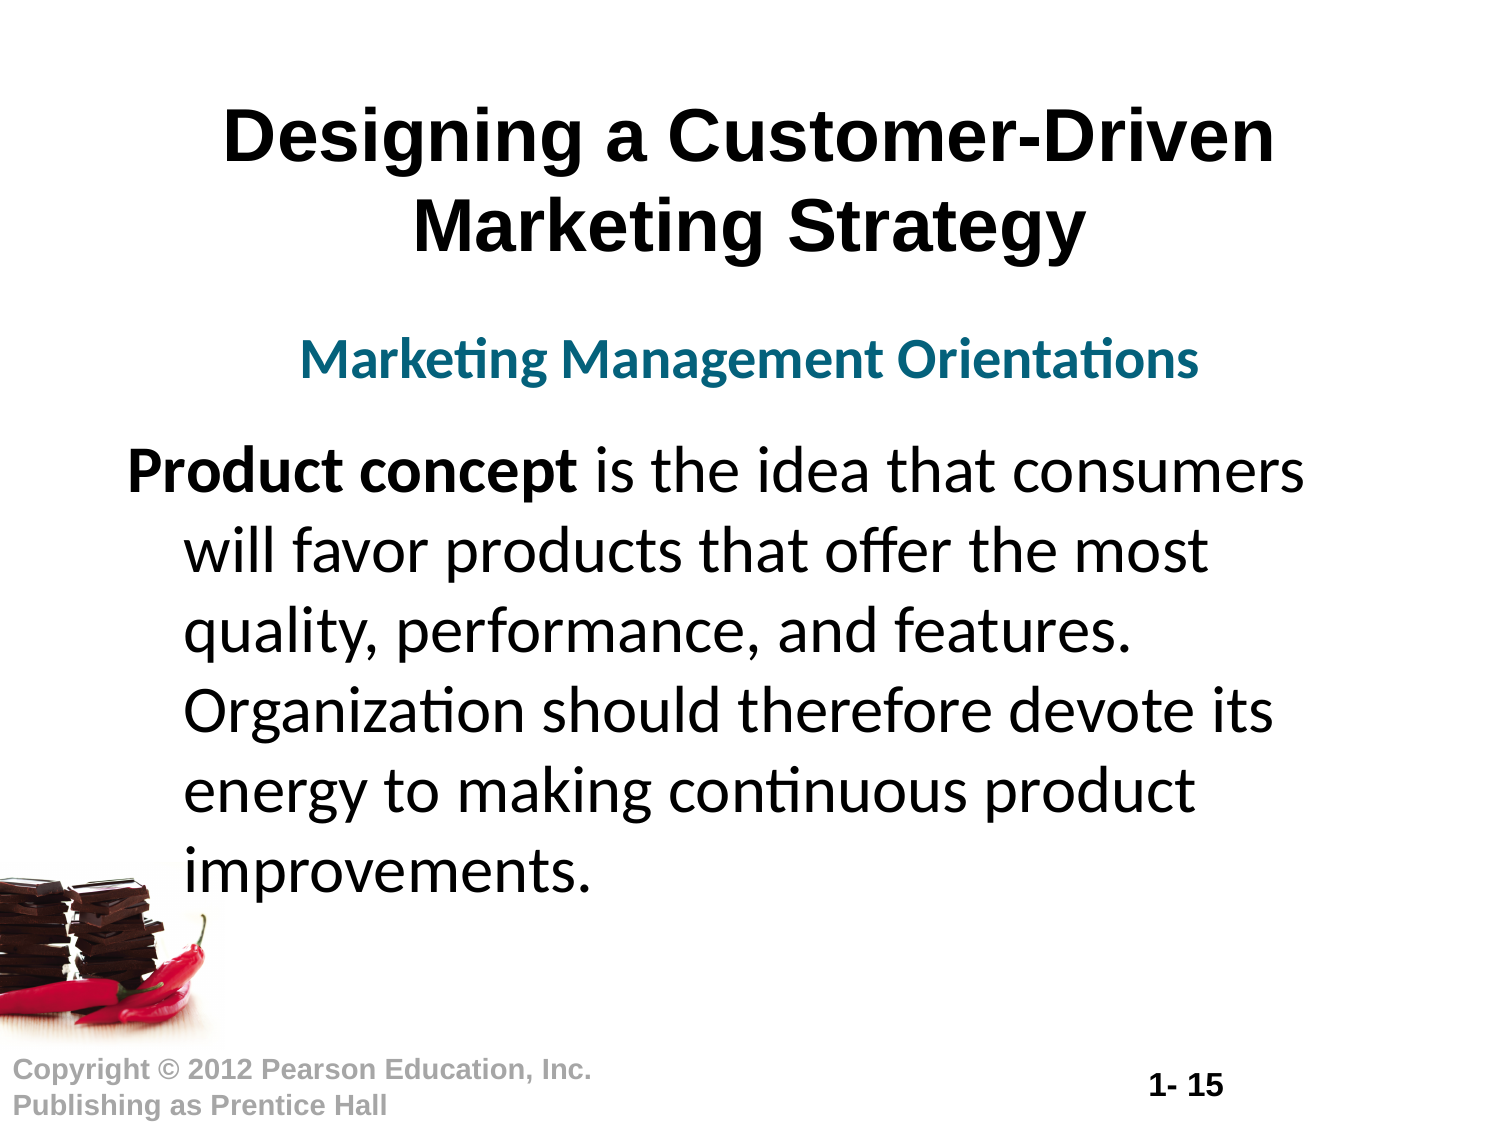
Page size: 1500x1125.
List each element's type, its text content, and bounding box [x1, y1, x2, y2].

list Product concept is the idea that consumers will favor products that offer the most quality, performance, and features. Organization should therefore devote its energy to making continuous product improvements. [112, 376, 1388, 1001]
picture [0, 862, 225, 1050]
list Marketing Management Orientations [0, 312, 1500, 376]
title Designing a Customer-Driven Marketing Strategy [112, 37, 1388, 226]
